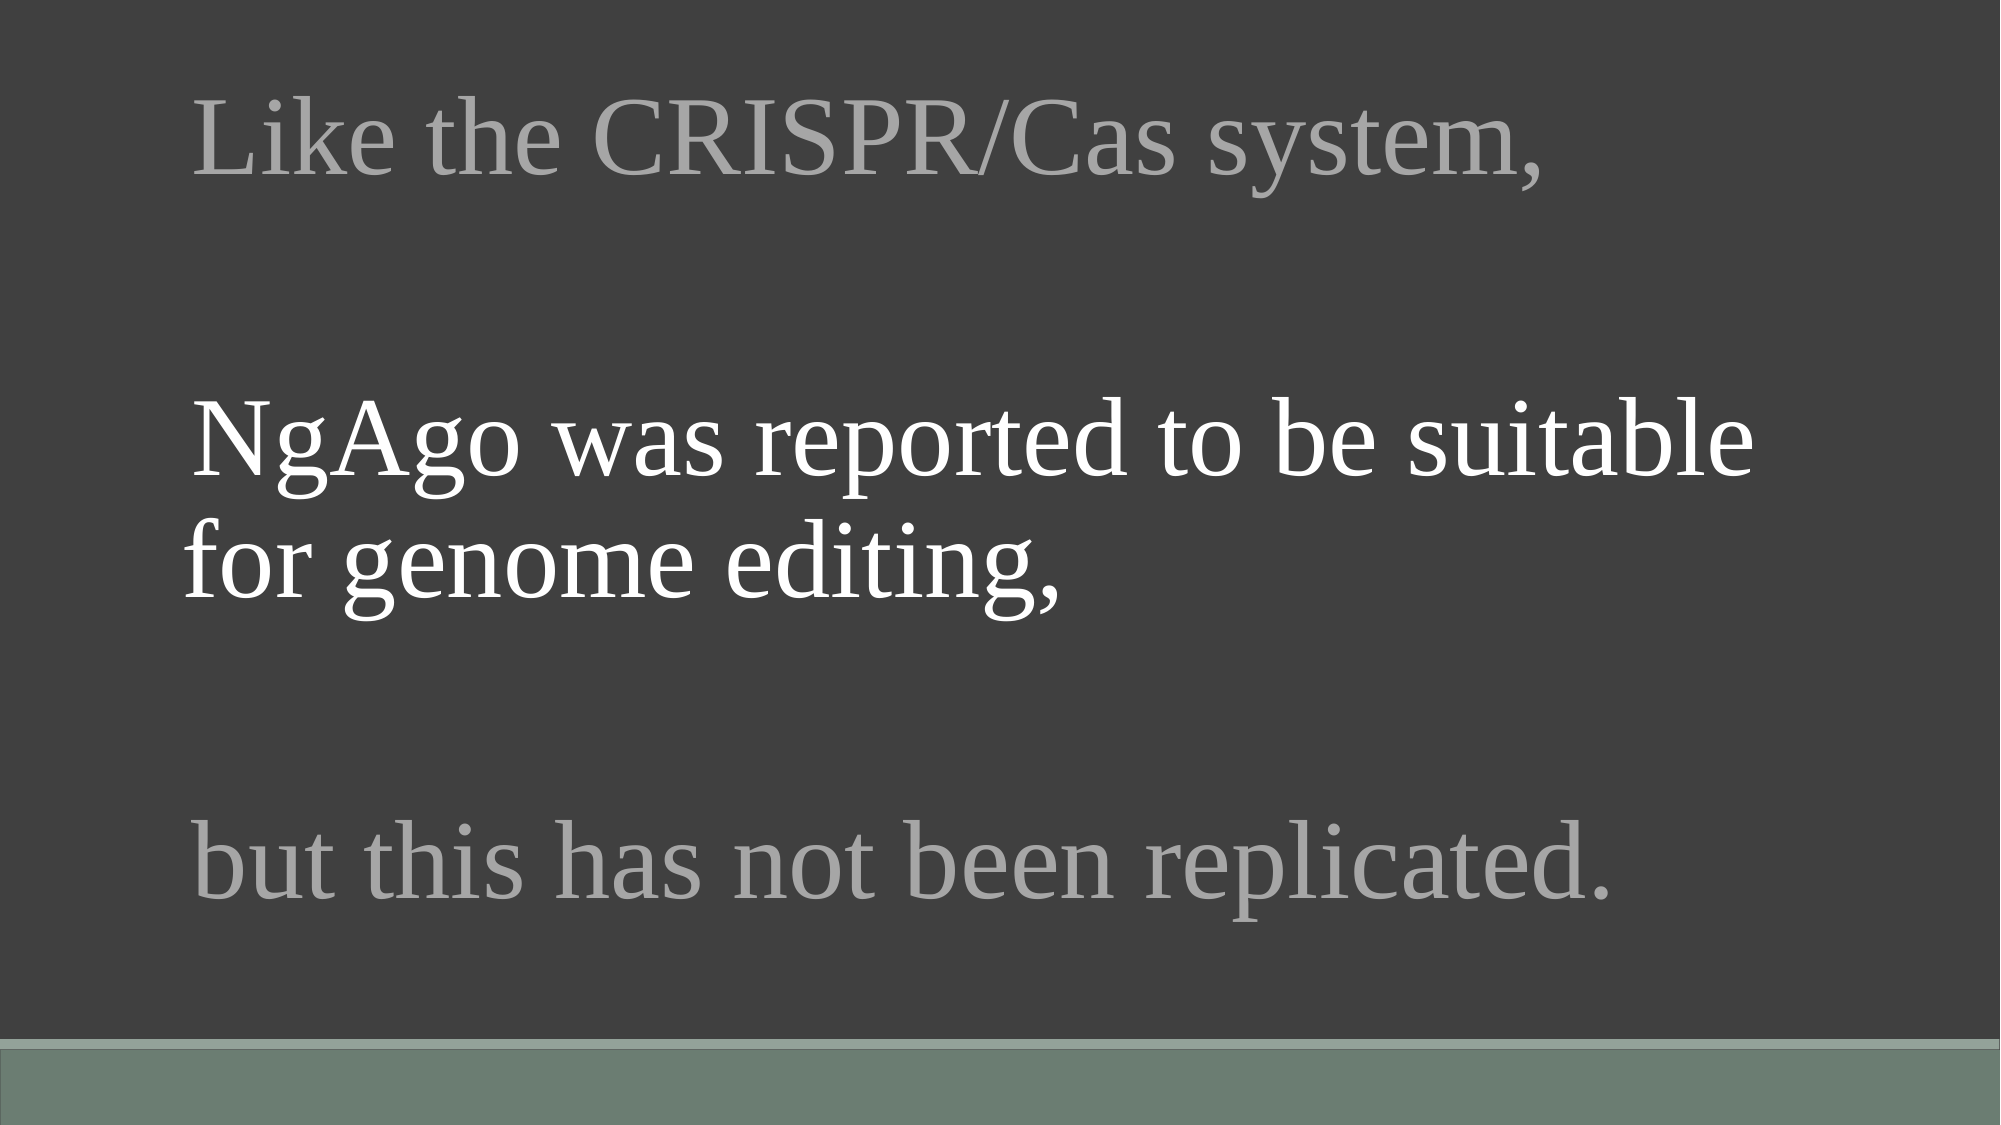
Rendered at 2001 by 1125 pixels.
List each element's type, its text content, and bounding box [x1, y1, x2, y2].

list Like the CRISPR/Cas system, NgAgo was reported to be suitable for genome editing, but this has not been replicated. [166, 69, 1817, 1010]
